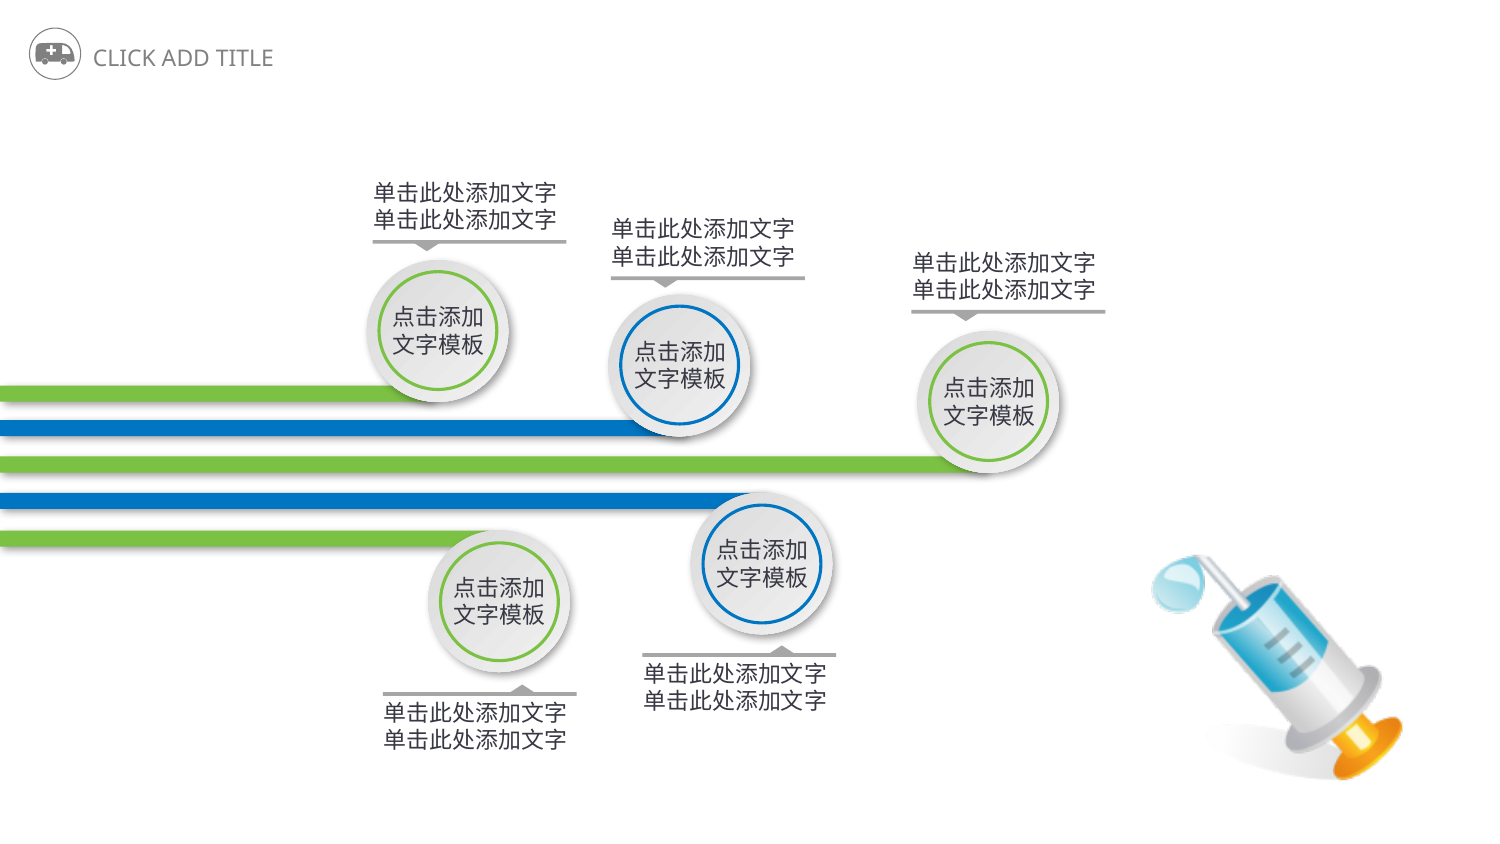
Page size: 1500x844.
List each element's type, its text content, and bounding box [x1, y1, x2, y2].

picture [1139, 546, 1415, 788]
text_box 单击此处添加文字 单击此处添加文字 [370, 691, 590, 761]
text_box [382, 684, 577, 697]
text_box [0, 259, 509, 403]
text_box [610, 276, 806, 288]
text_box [0, 492, 833, 635]
text_box 单击此处添加文字 单击此处添加文字 [898, 241, 1118, 310]
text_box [0, 330, 1060, 474]
text_box 单击此处添加文字 单击此处添加文字 [359, 171, 579, 241]
text_box 单击此处添加文字 单击此处添加文字 [629, 652, 849, 722]
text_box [372, 239, 567, 252]
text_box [513, 294, 751, 329]
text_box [911, 309, 1106, 322]
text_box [642, 645, 837, 657]
text_box 单击此处添加文字 单击此处添加文字 [598, 208, 818, 277]
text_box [0, 530, 570, 673]
